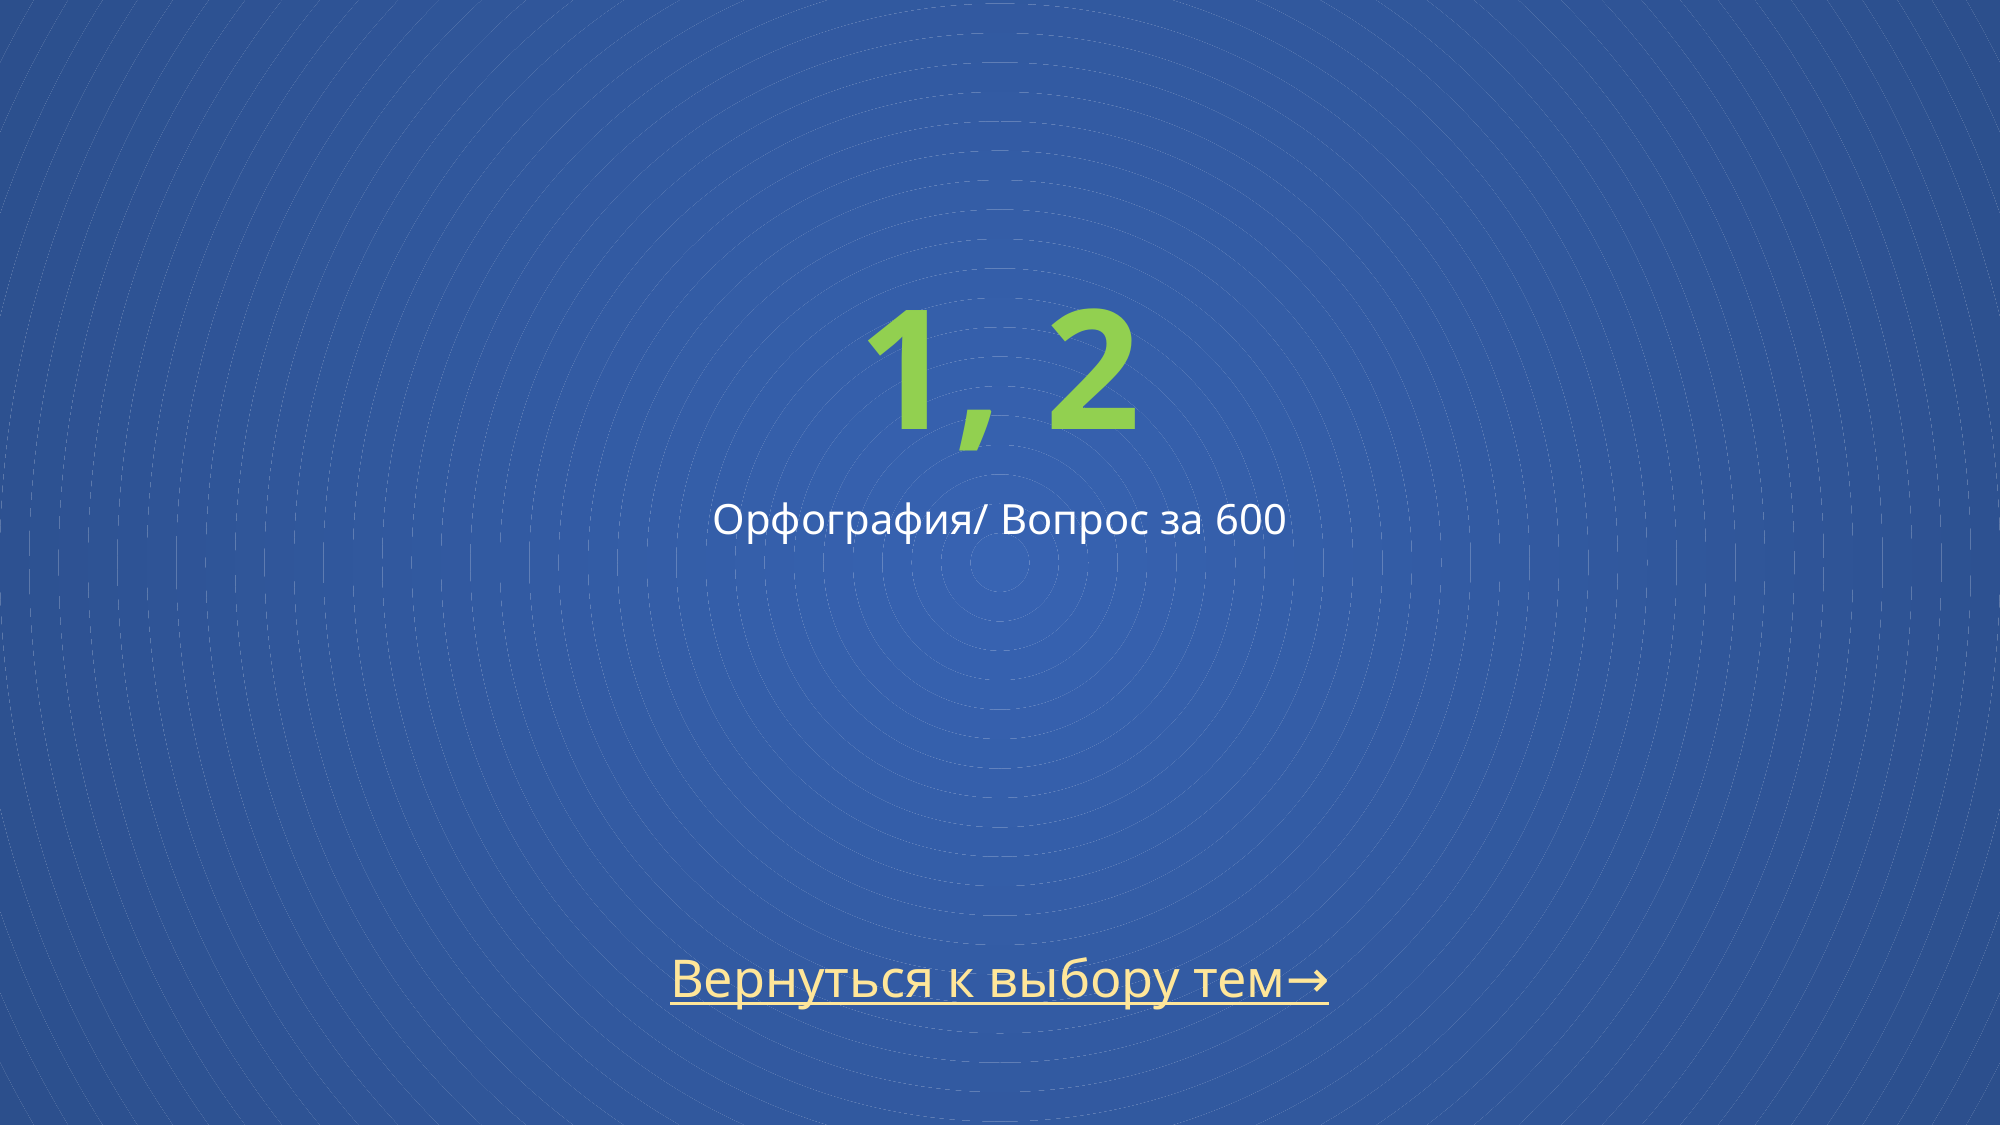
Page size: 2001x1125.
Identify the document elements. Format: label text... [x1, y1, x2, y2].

text_box Вернуться к выбору тем→ [655, 938, 1345, 1016]
title 1, 2 Орфография/ Вопрос за 600 [15, 231, 1985, 598]
